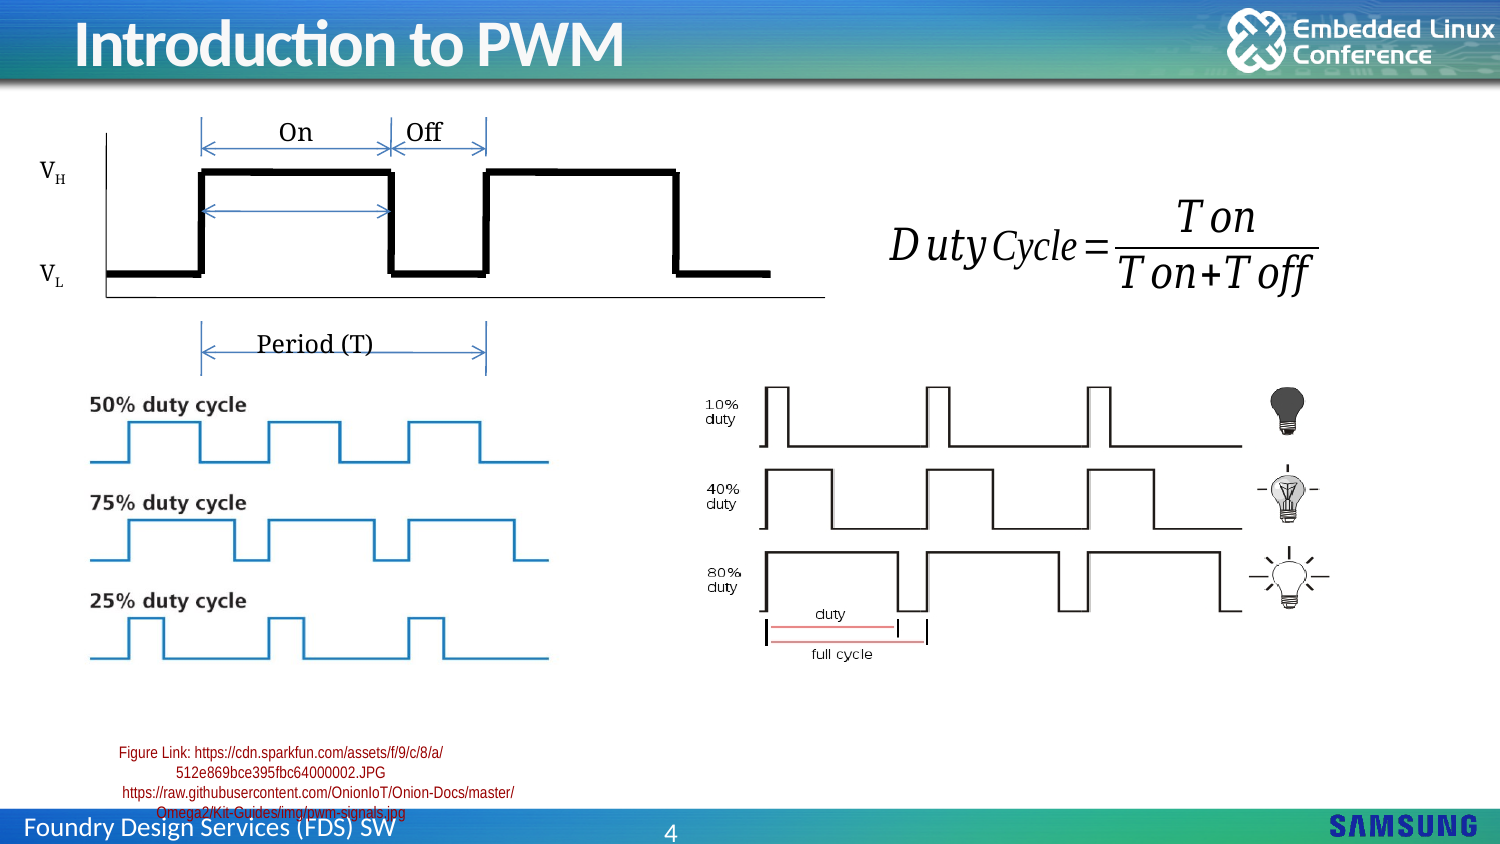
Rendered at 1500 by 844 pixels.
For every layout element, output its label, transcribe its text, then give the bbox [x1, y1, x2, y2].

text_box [24, 109, 826, 377]
picture [124, 829, 133, 834]
title Introduction to PWM [58, 1, 1430, 78]
picture [320, 829, 329, 834]
picture [38, 829, 46, 834]
picture [0, 0, 1500, 844]
text_box Figure Link: https://cdn.sparkfun.com/assets/f/9/c/8/a/512e869bce395fbc64000002.JPG https://raw.githubusercontent.com/OnionIoT/Onion-Docs/master/Omega2/Kit-Guides/img/pwm-signals.jpg [0, 734, 563, 829]
